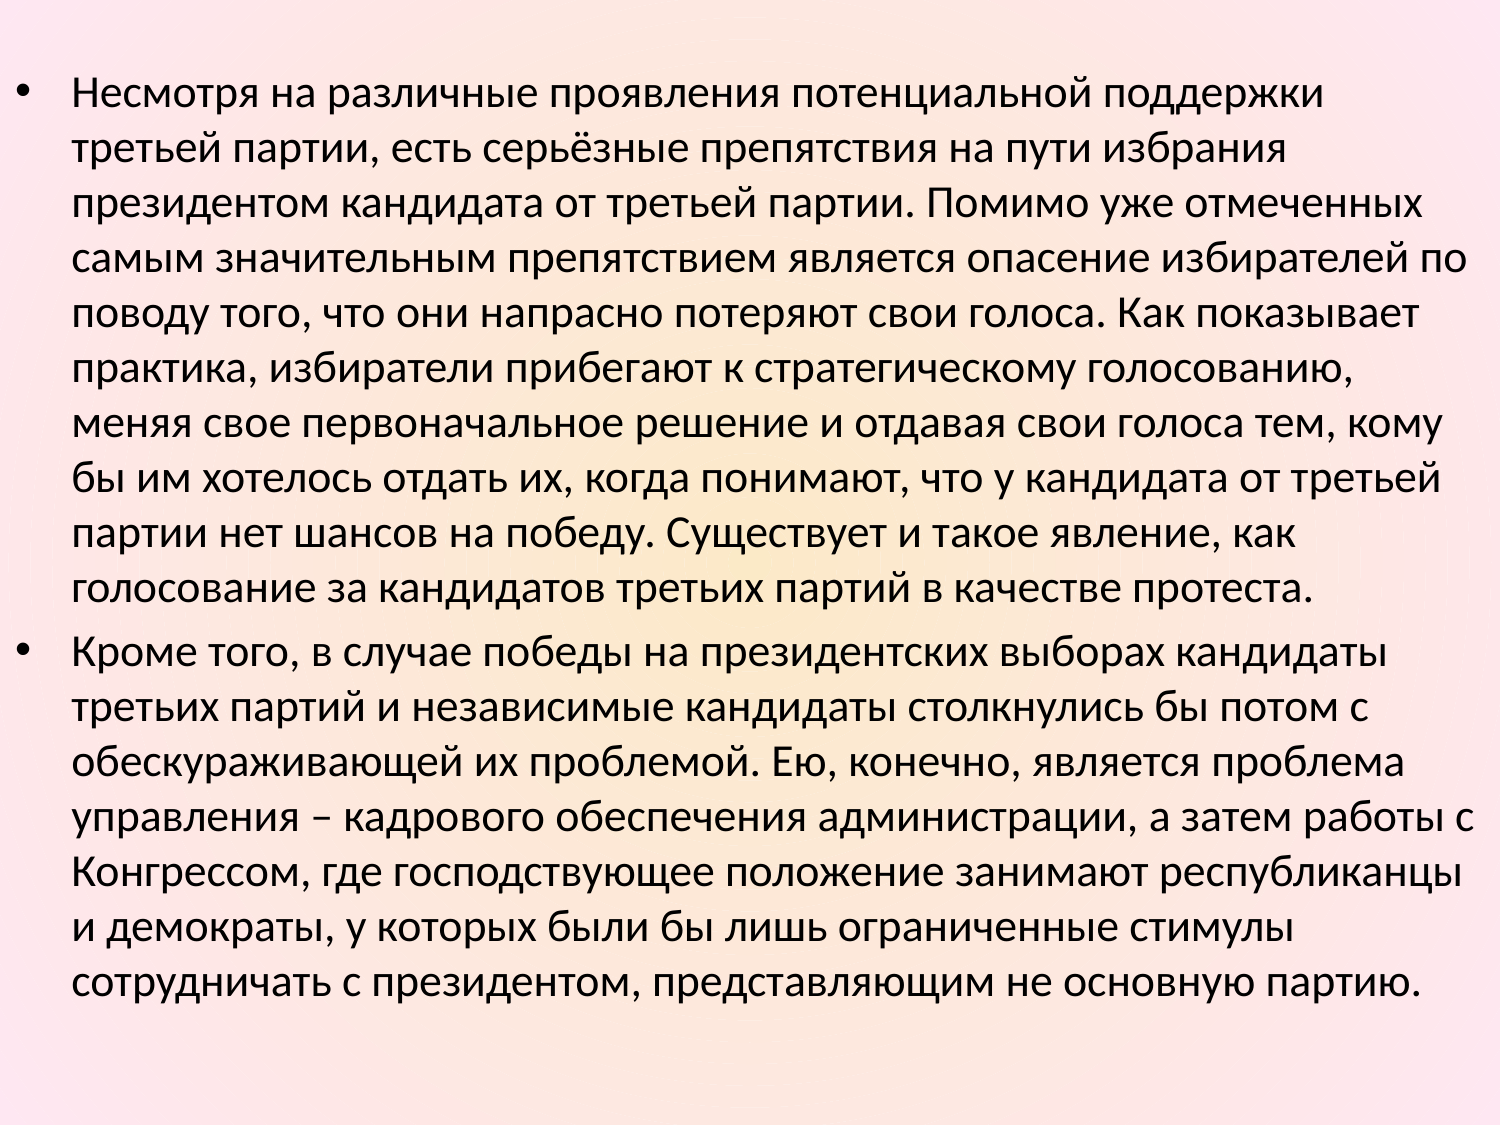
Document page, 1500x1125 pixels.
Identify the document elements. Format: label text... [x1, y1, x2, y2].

list Несмотря на различные проявления потенциальной поддержки третьей партии, есть серьёзные препятствия на пути избрания президентом кандидата от третьей партии. Помимо уже отмеченных самым значительным препятствием является опасение избирателей по поводу того, что они напрасно потеряют свои голоса. Как показывает практика, избиратели прибегают к стратегическому голосованию, меняя свое первоначальное решение и отдавая свои голоса тем, кому бы им хотелось отдать их, когда понимают, что у кандидата от третьей партии нет шансов на победу. Существует и такое явление, как голосование за кандидатов третьих партий в качестве протеста. Кроме того, в случае победы на президентских выборах кандидаты третьих партий и независимые кандидаты столкнулись бы потом с обескураживающей их проблемой. Ею, конечно, является проблема управления – кадрового обеспечения администрации, а затем работы с Конгрессом, где господствующее положение занимают республиканцы и демократы, у которых были бы лишь ограниченные стимулы сотрудничать с президентом, представляющим не основную партию. [0, 54, 1500, 1060]
